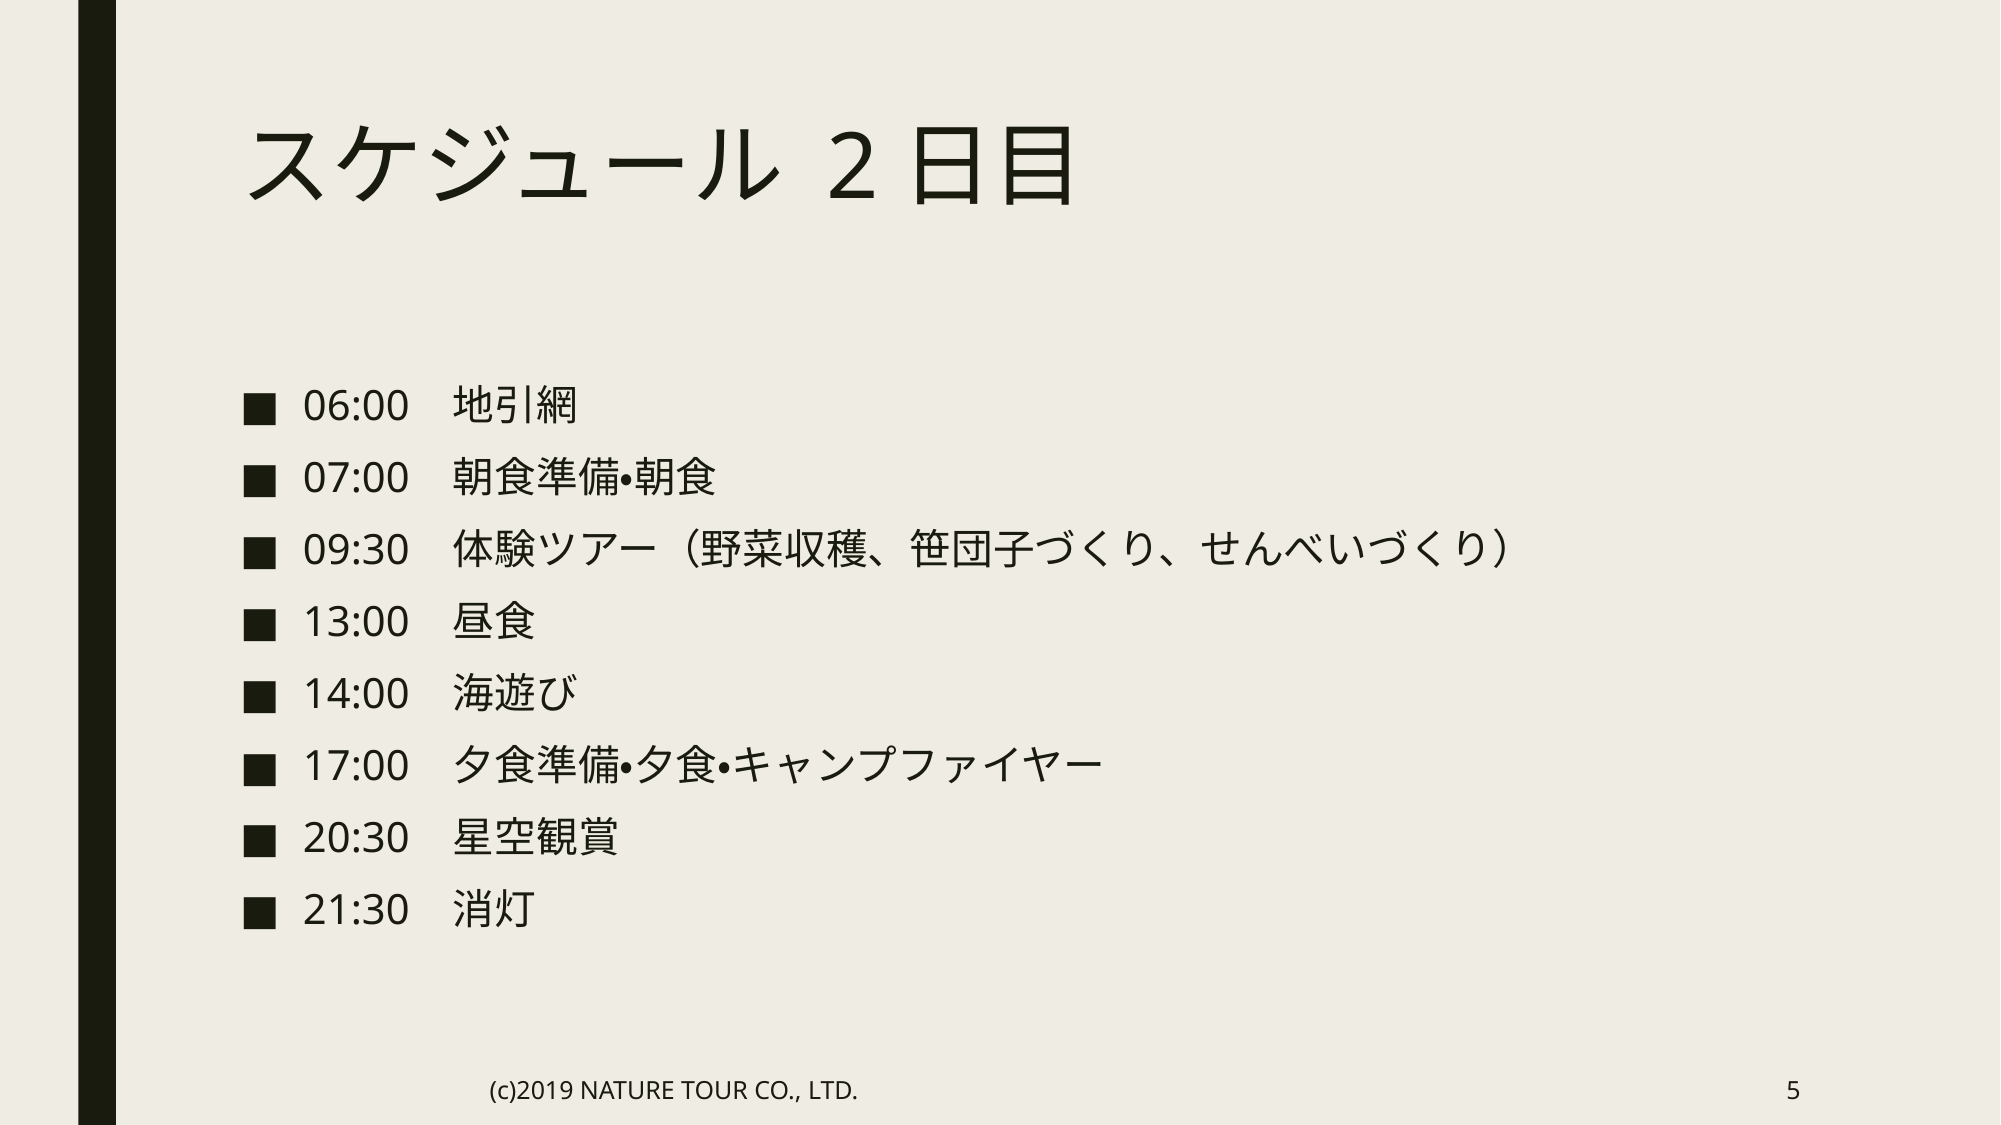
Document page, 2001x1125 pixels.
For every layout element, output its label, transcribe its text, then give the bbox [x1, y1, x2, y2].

slide_number 5 [1553, 1058, 1816, 1125]
list 06:00 地引網 07:00 朝食準備・朝食 09:30 体験ツアー（野菜収穫、笹団子づくり、せんべいづくり） 13:00 昼食 14:00 海遊び 17:00 夕食準備・夕食・キャンプファイヤー 20:30 星空観賞 21:30 消灯 [225, 375, 1800, 963]
title スケジュール 2日目 [225, 112, 1800, 357]
footer (c)2019 NATURE TOUR CO., LTD. [474, 1058, 1505, 1125]
